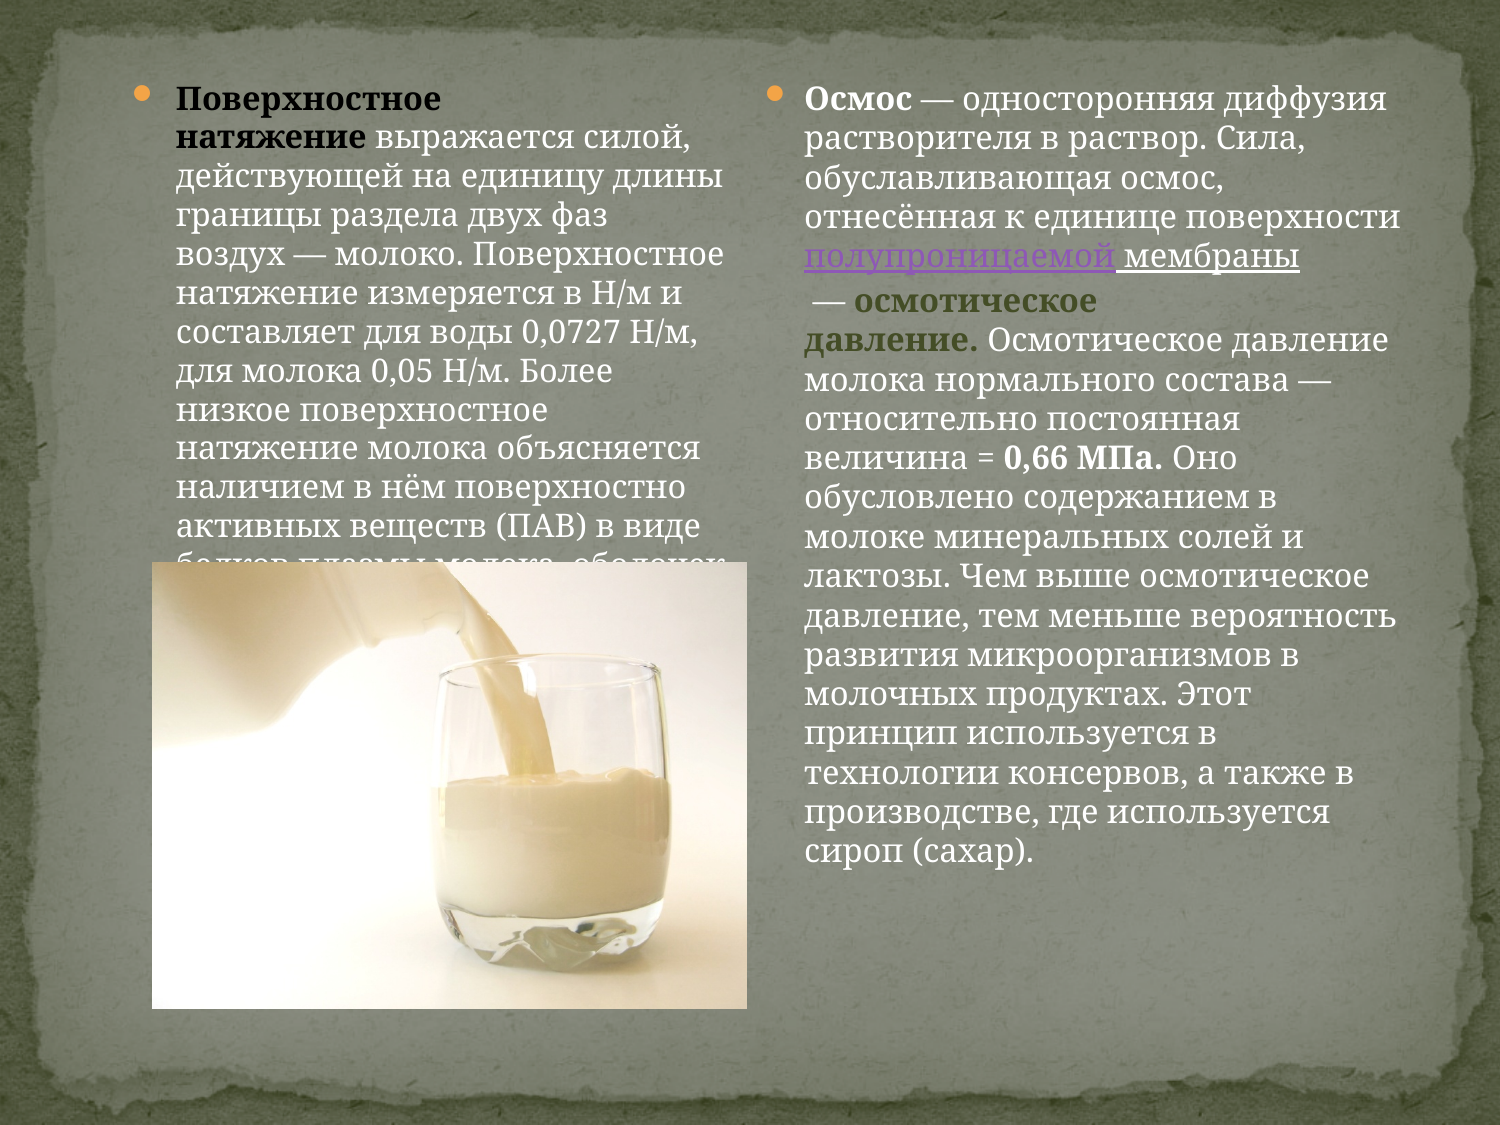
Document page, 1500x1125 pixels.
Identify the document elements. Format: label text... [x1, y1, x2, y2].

list Поверхностное натяжение выражается силой, действующей на единицу длины границы раздела двух фаз воздух — молоко. Поверхностное натяжение измеряется в Н/м и составляет для воды 0,0727 Н/м, для молока 0,05 Н/м. Более низкое поверхностное натяжение молока объясняется наличием в нём поверхностно активных веществ (ПАВ) в виде белков плазмы молока, оболочек жировых шариков, фосфолипидов и жирных кислот. [117, 70, 750, 668]
picture [152, 562, 747, 1009]
list Осмос — односторонняя диффузия растворителя в раствор. Сила, обуславливающая осмос, отнесённая к единице поверхностиполупроницаемой мембраны — осмотическое давление. Осмотическое давление молока нормального состава — относительно постоянная величина = 0,66 МПа. Оно обусловлено содержанием в молоке минеральных солей и лактозы. Чем выше осмотическое давление, тем меньше вероятность развития микроорганизмов в молочных продуктах. Этот принцип используется в технологии консервов, а также в производстве, где используется сироп (сахар). [750, 70, 1418, 985]
